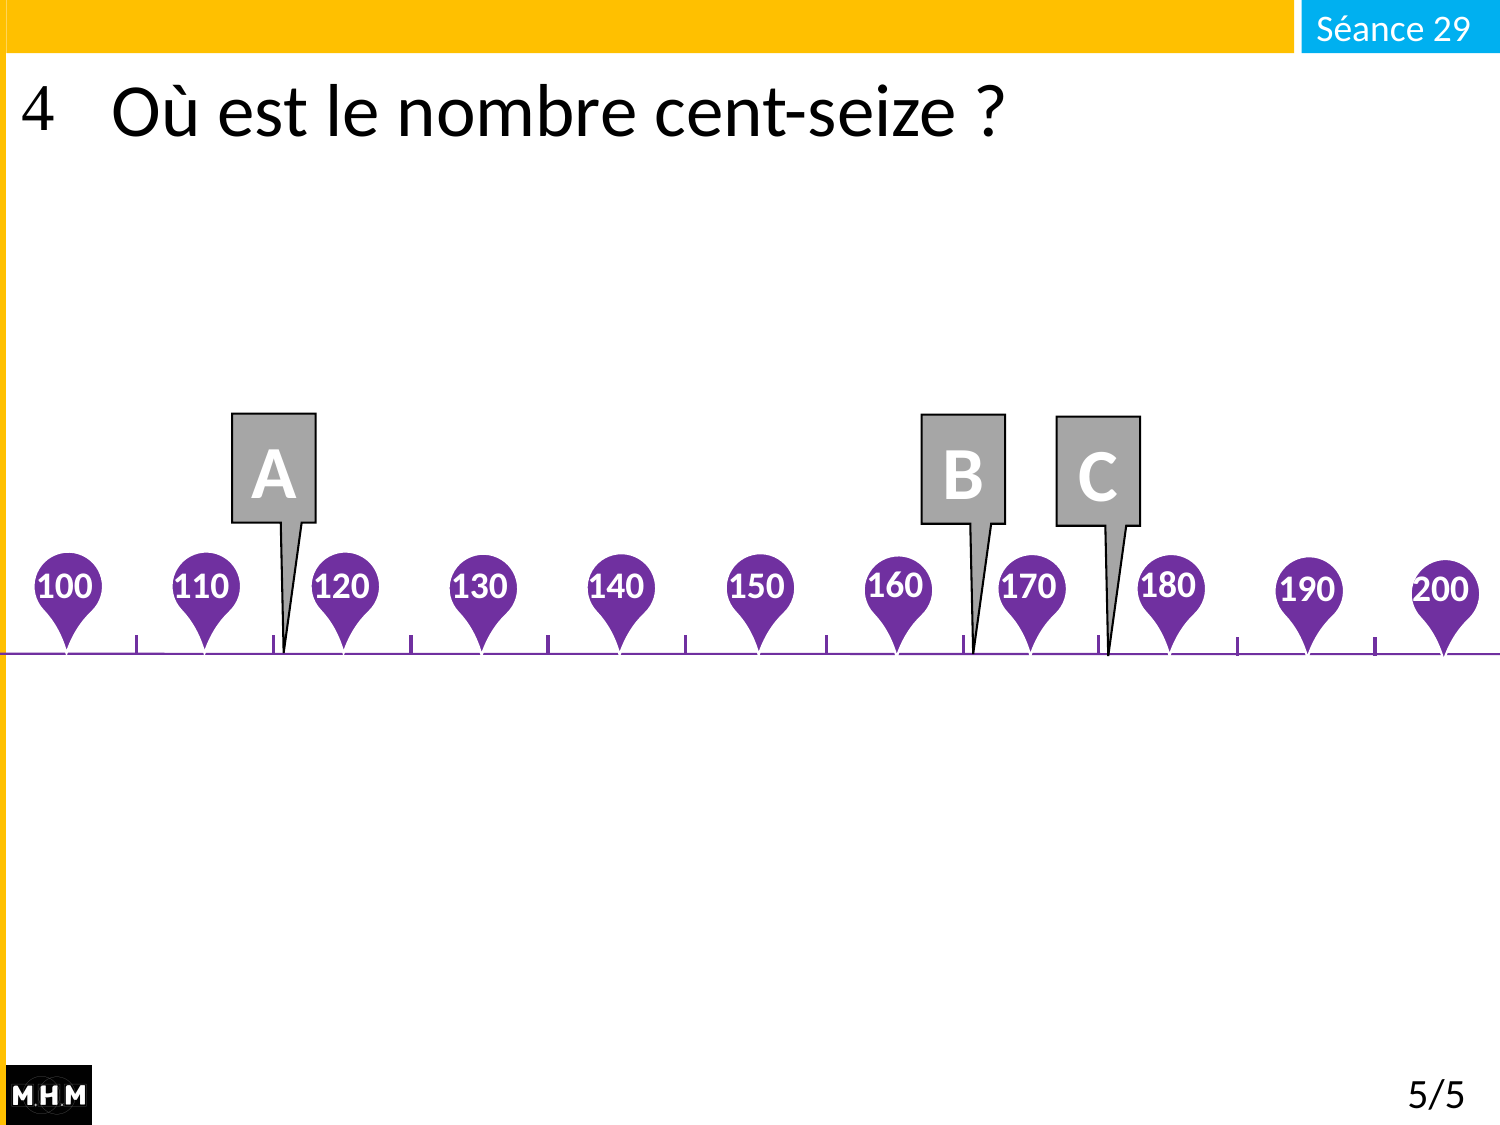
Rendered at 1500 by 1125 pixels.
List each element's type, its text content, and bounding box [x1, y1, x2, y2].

text_box C [1055, 415, 1142, 551]
picture [6, 1065, 92, 1125]
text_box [0, 551, 1500, 656]
title Où est le nombre cent-seize ? [96, 60, 1391, 165]
text_box B [920, 413, 1007, 551]
list 5/5 [1373, 1064, 1500, 1125]
text_box A [231, 412, 317, 551]
